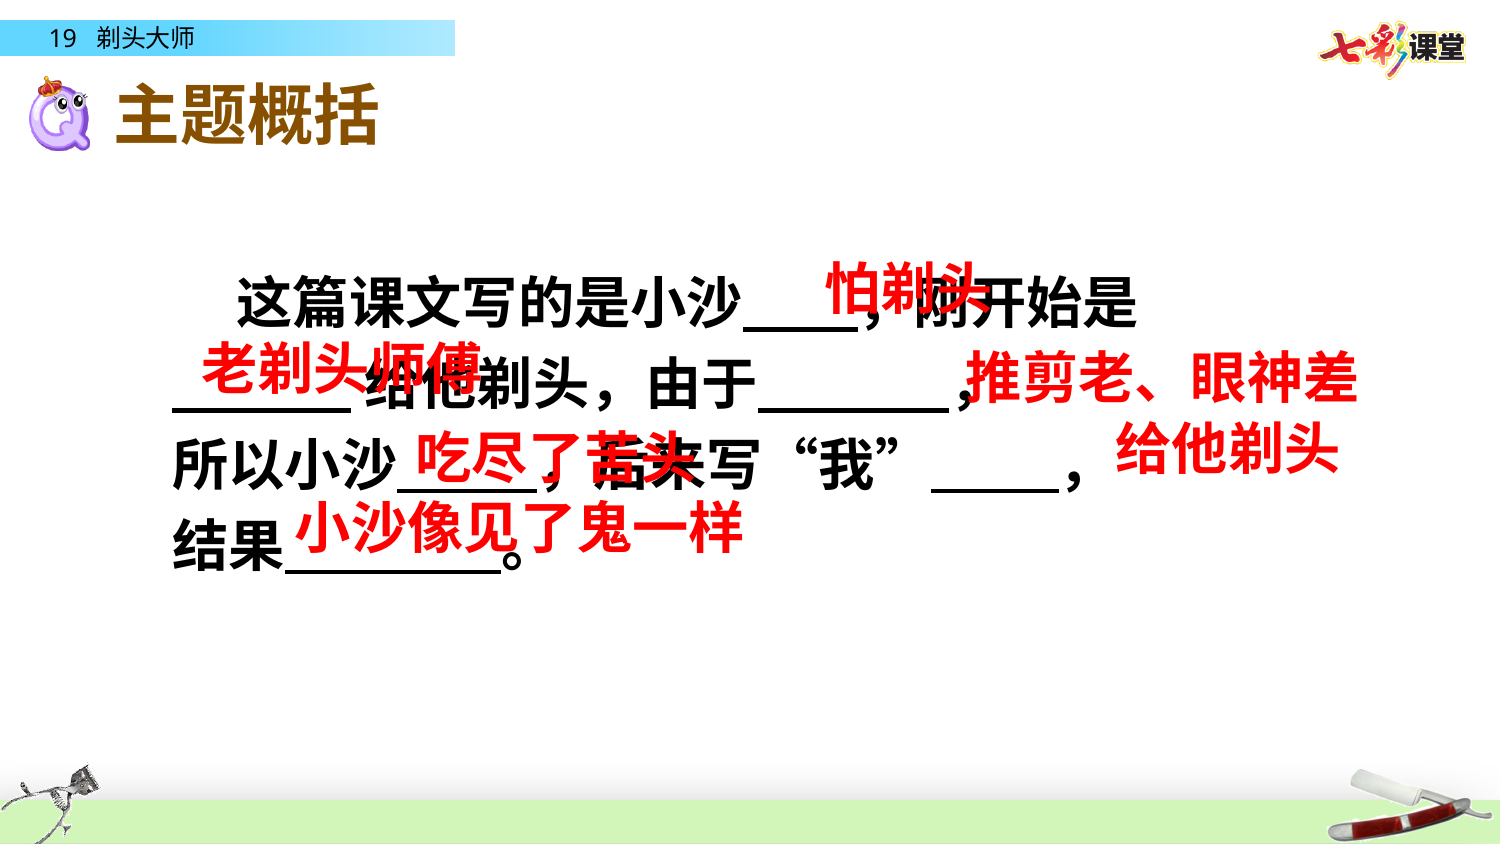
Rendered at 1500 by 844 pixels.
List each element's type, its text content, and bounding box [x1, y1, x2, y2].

picture [1306, 732, 1499, 844]
picture [1316, 20, 1468, 80]
text_box 怕剃头 [813, 247, 1029, 327]
text_box 给他剃头 [1104, 407, 1389, 486]
text_box 老剃头师傅 [190, 327, 527, 407]
text_box 这篇课文写的是小沙 ，刚开始是 给他剃头，由于 ， 所以小沙 ，后来写“我” ， 结果 。 [161, 247, 1500, 583]
picture [0, 730, 122, 844]
text_box 吃尽了苦头 [404, 416, 735, 486]
picture [29, 75, 90, 152]
text_box 推剪老、眼神差 [954, 337, 1500, 416]
text_box 小沙像见了鬼一样 [283, 486, 818, 566]
text_box 主题概括 [102, 67, 437, 159]
